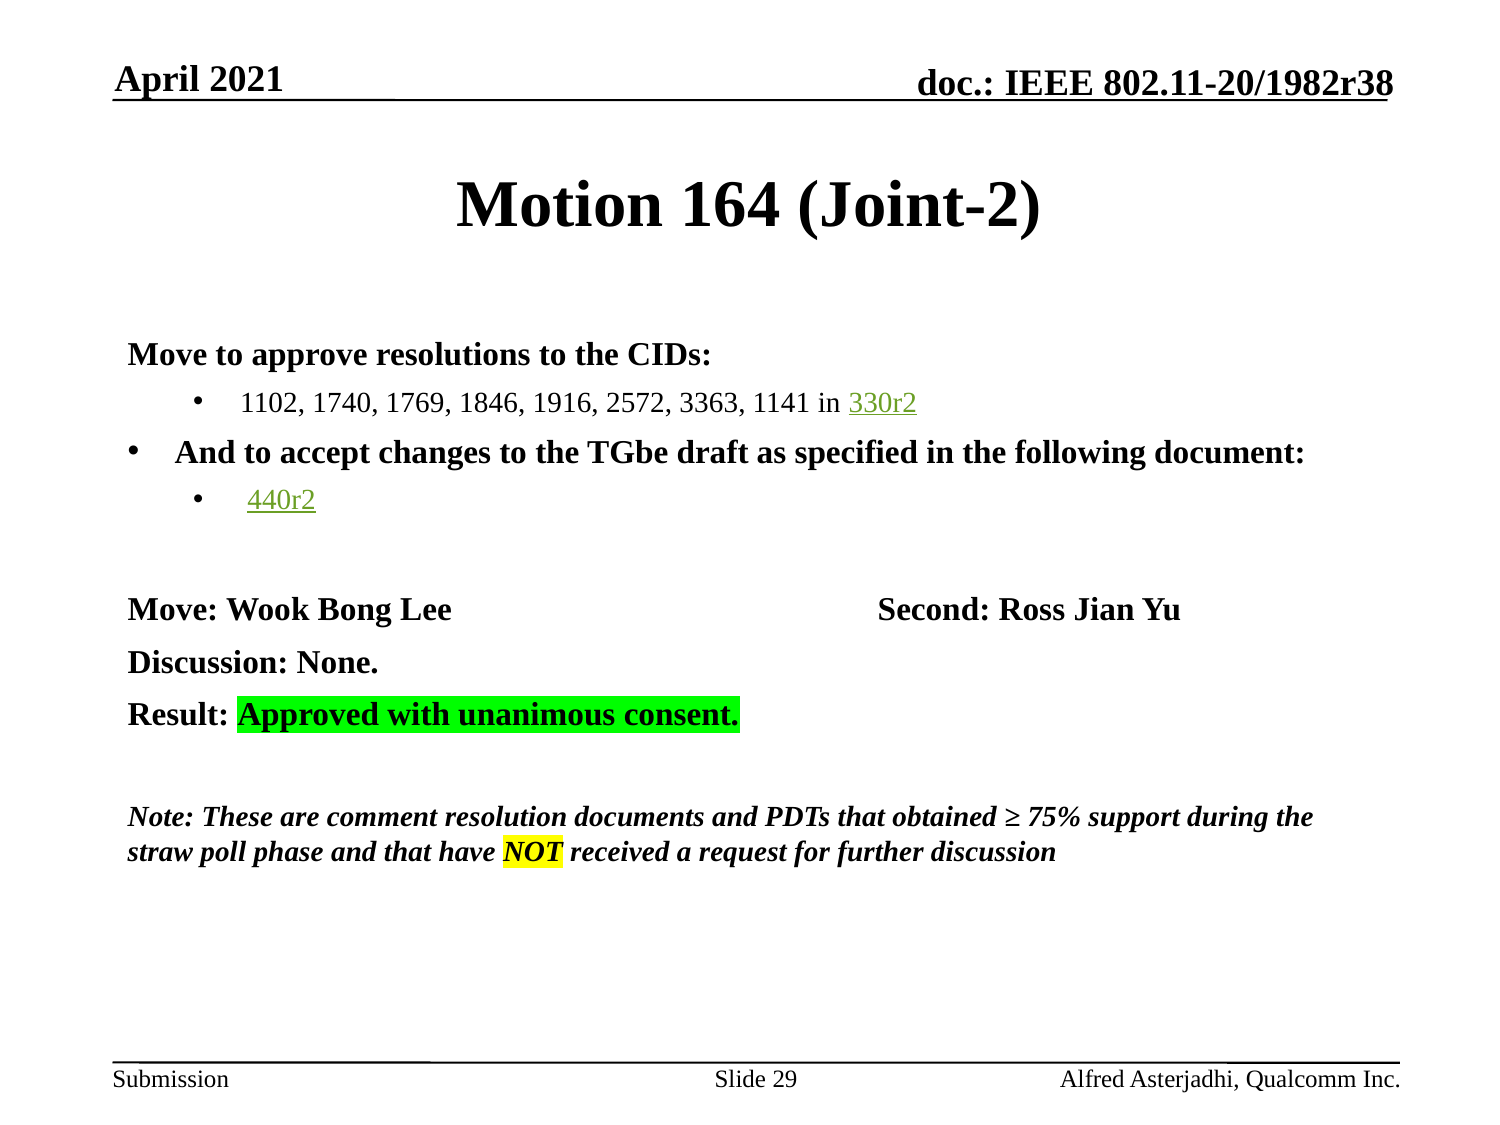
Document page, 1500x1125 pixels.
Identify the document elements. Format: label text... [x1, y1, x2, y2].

footer Alfred Asterjadhi, Qualcomm Inc. [878, 1061, 1402, 1093]
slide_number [114, 54, 423, 100]
slide_number Slide 29 [712, 1061, 800, 1123]
list Move to approve resolutions to the CIDs: 1102, 1740, 1769, 1846, 1916, 2572, 3363, 1141 in 330r2 And to accept changes to the TGbe draft as specified in the following document: 440r2 Move: Wook Bong Lee Second: Ross Jian Yu Discussion: None. Result: Approved with unanimous consent. Note: These are comment resolution documents and PDTs that obtained ≥ 75% support during the straw poll phase and that have NOT received a request for further discussion [112, 324, 1388, 1063]
title Motion 164 (Joint-2) [112, 112, 1388, 288]
